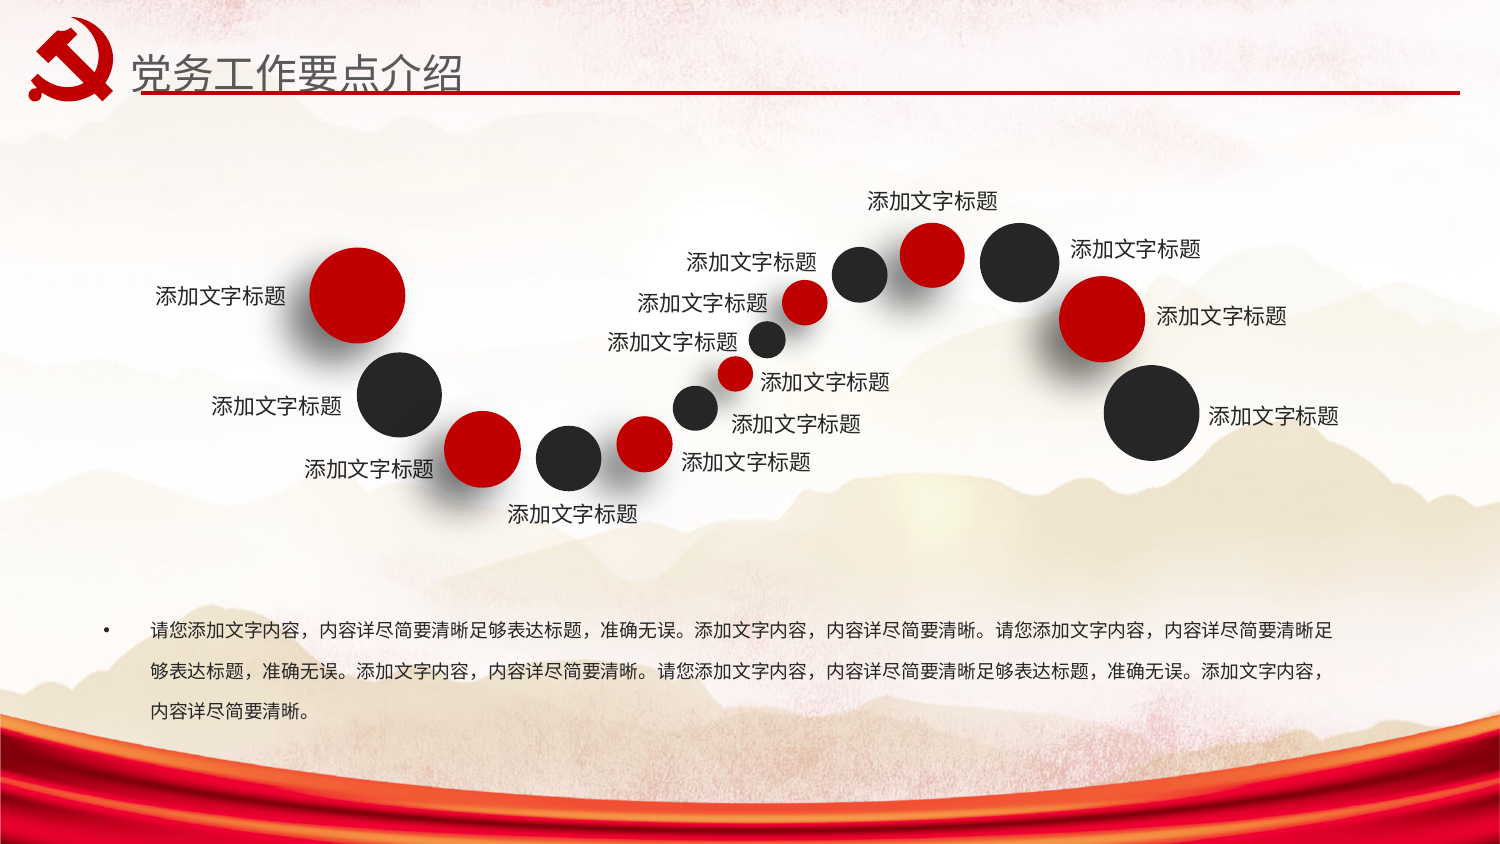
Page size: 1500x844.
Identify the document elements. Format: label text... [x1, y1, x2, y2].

text_box 添加文字标题 [196, 385, 356, 427]
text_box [979, 222, 1060, 303]
text_box [28, 17, 114, 102]
text_box [443, 409, 522, 489]
text_box [716, 355, 755, 393]
text_box [615, 415, 674, 474]
title 党务工作要点介绍 [115, 47, 900, 105]
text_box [831, 246, 888, 303]
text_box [748, 321, 786, 359]
text_box 添加文字标题 [750, 361, 906, 403]
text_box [535, 425, 602, 492]
text_box 添加文字标题 [716, 403, 877, 445]
text_box 添加文字标题 [289, 447, 399, 489]
text_box 添加文字标题 [671, 240, 833, 282]
text_box 添加文字标题 [674, 441, 827, 483]
text_box 添加文字标题 [492, 493, 654, 534]
text_box 添加文字标题 [140, 275, 271, 317]
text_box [356, 352, 442, 438]
text_box 添加文字标题 [1060, 228, 1217, 270]
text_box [1103, 365, 1200, 461]
text_box [898, 221, 966, 289]
text_box 添加文字标题 [622, 282, 765, 320]
text_box 添加文字标题 [1142, 294, 1303, 336]
text_box 添加文字标题 [852, 180, 1013, 222]
text_box 添加文字标题 [1200, 394, 1355, 436]
text_box [1057, 275, 1147, 364]
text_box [672, 385, 718, 431]
picture [0, 0, 1500, 844]
text_box [308, 246, 407, 345]
text_box 请您添加文字内容，内容详尽简要清晰足够表达标题，准确无误。添加文字内容，内容详尽简要清晰。请您添加文字内容，内容详尽简要清晰足够表达标题，准确无误。添加文字内容，内容详尽简要清晰。请您添加文字内容，内容详尽简要清晰足够表达标题，准确无误。添加文字内容，内容详尽简要清晰。 [88, 592, 1358, 713]
text_box [781, 278, 829, 327]
text_box 添加文字标题 [592, 320, 753, 362]
